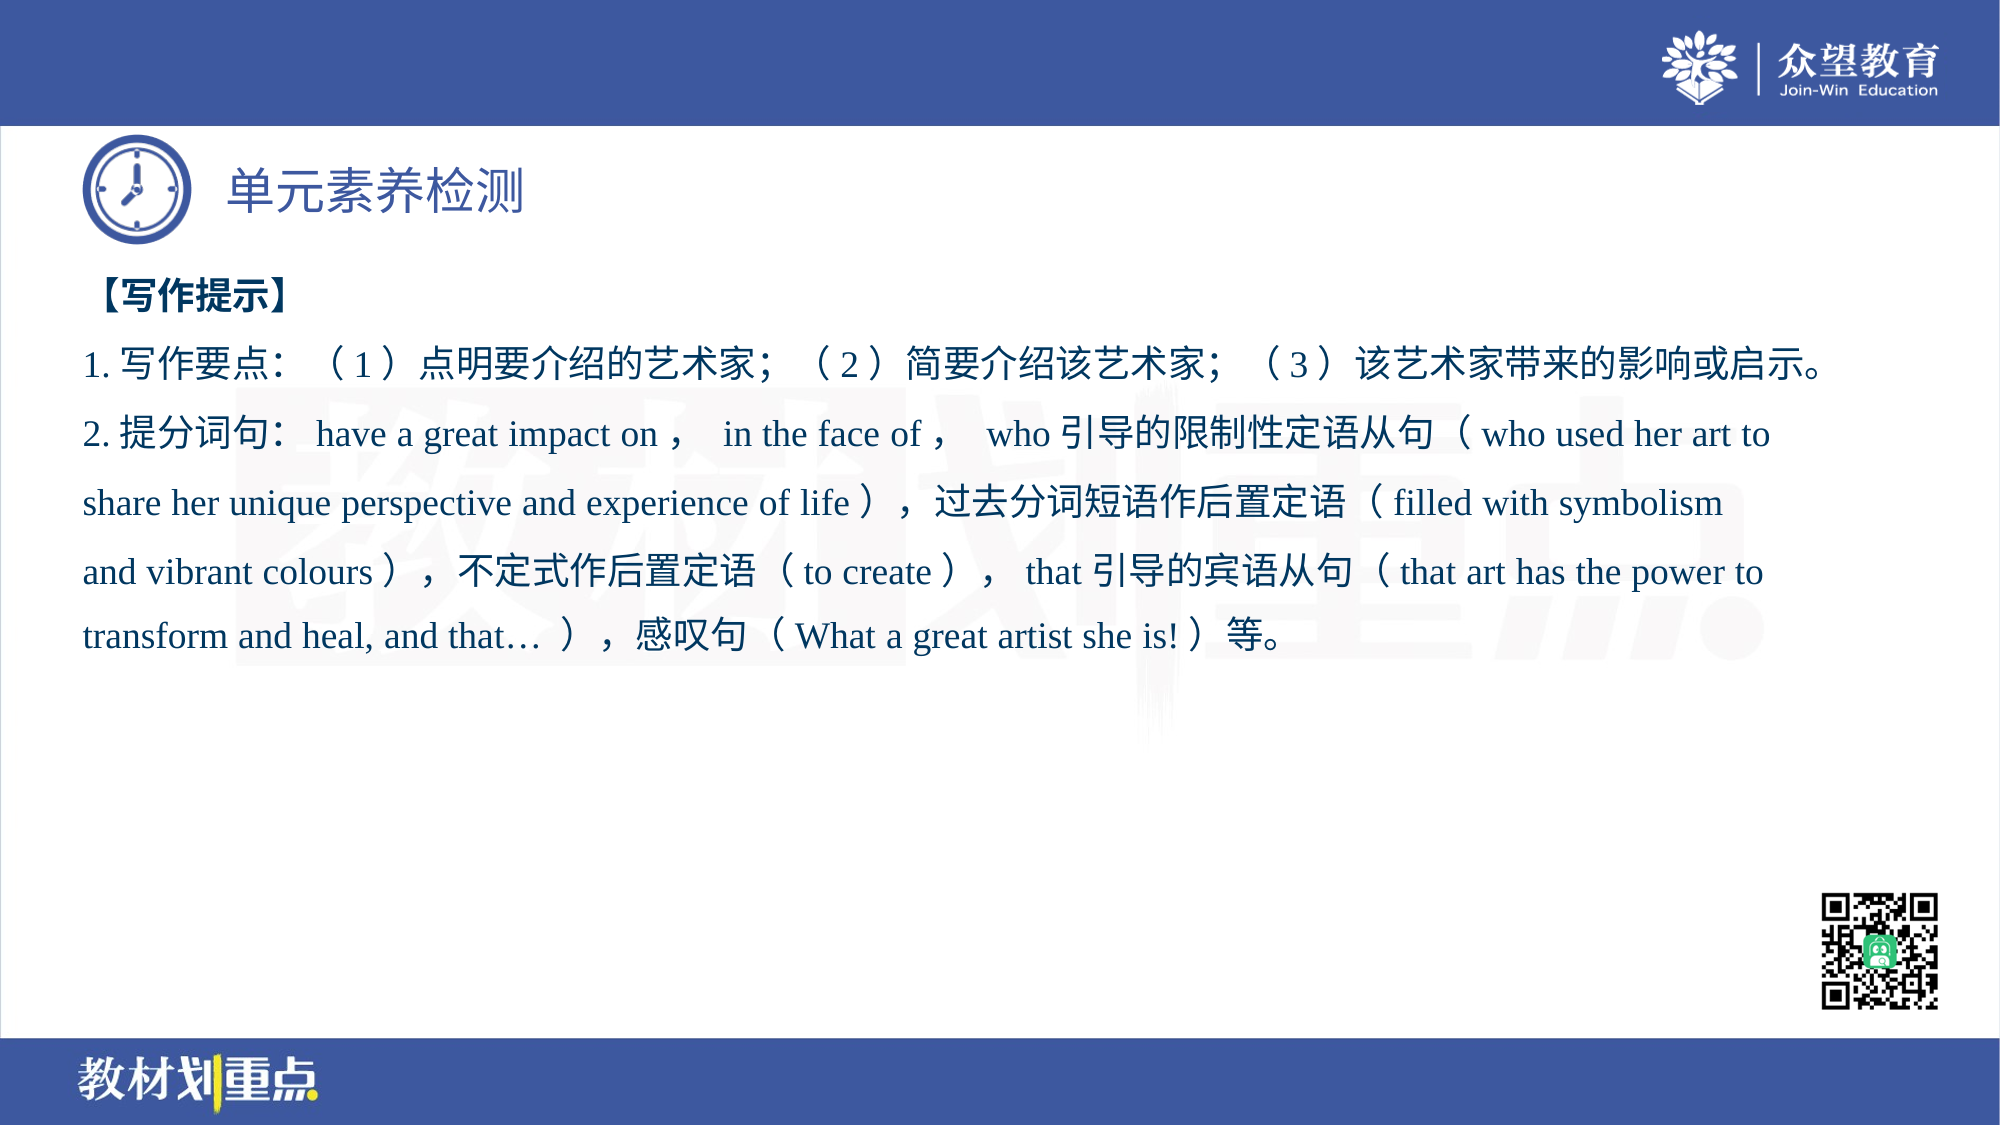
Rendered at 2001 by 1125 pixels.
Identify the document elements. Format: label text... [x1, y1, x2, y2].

picture [0, 0, 2000, 1125]
text_box 【写作提示】 1.写作要点：（1）点明要介绍的艺术家；（2）简要介绍该艺术家；（3）该艺术家带来的影响或启示。 2.提分词句：have a great impact on， in the face of， who引导的限制性定语从句（who used her art to share her unique perspective and experience of life），过去分词短语作后置定语（filled with symbolism and vibrant colours），不定式作后置定语（to create），that引导的宾语从句（that art has the power to transform and heal, and that… ），感叹句（What a great artist she is!）等。 [82, 247, 1817, 650]
